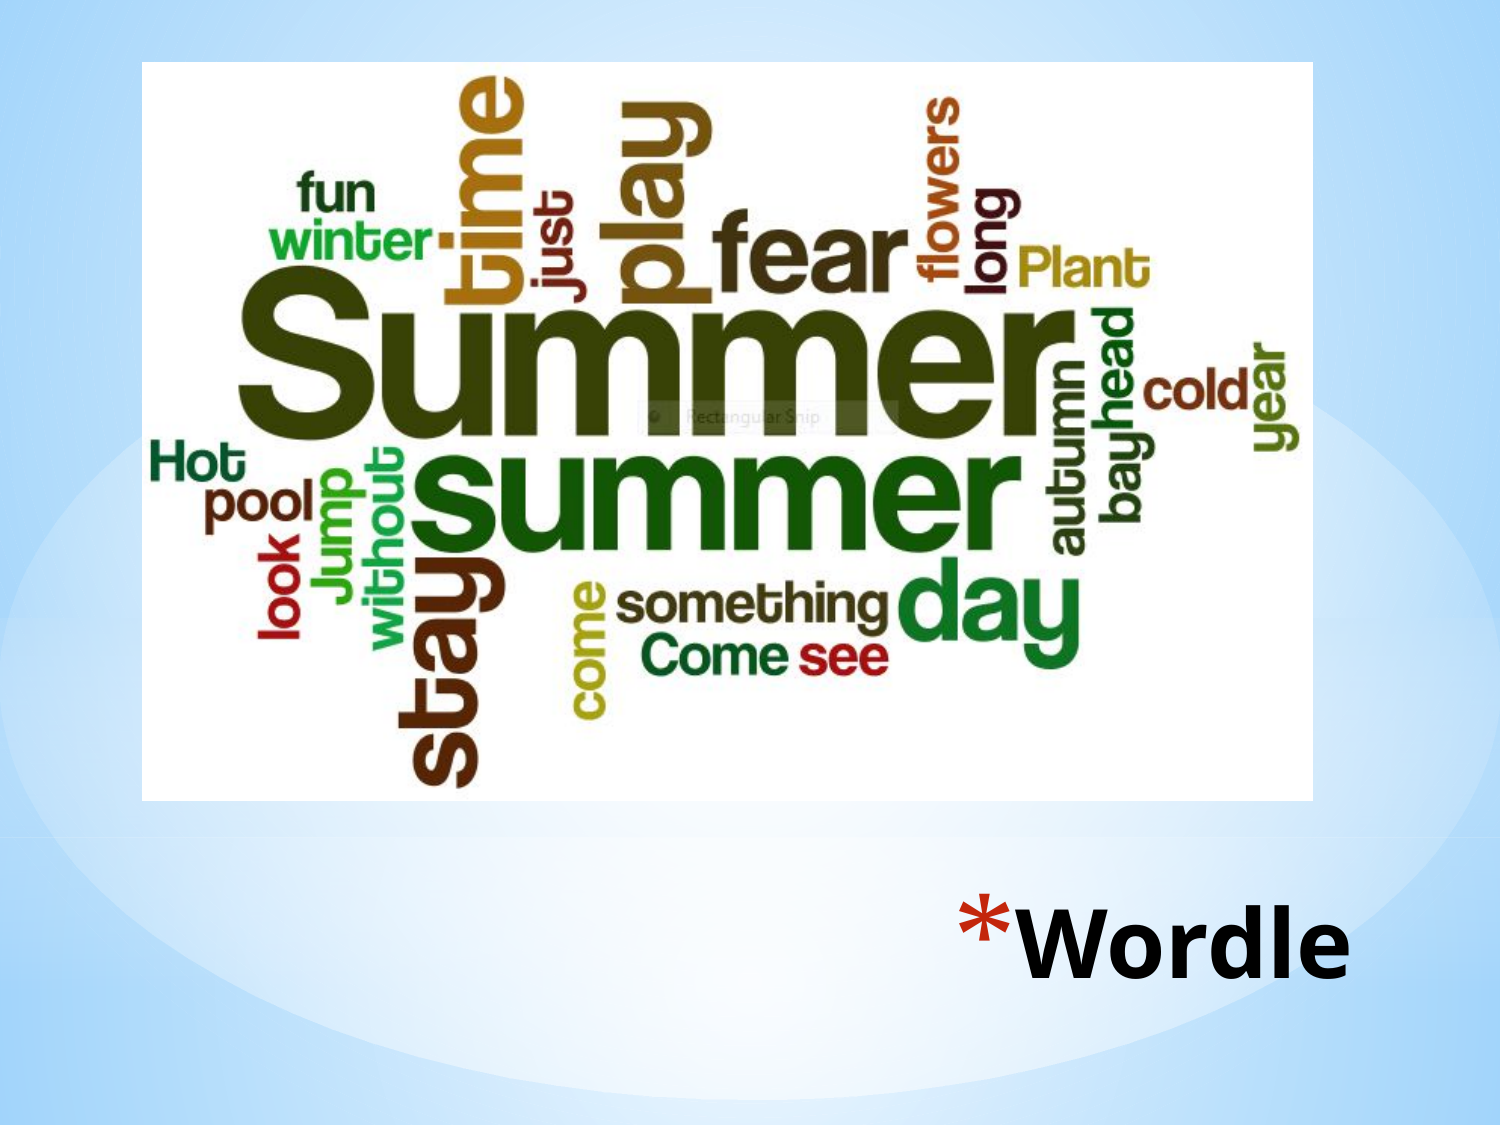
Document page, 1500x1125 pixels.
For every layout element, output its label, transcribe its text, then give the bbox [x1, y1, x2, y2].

picture [141, 62, 1313, 802]
title Wordle [300, 875, 1369, 1063]
